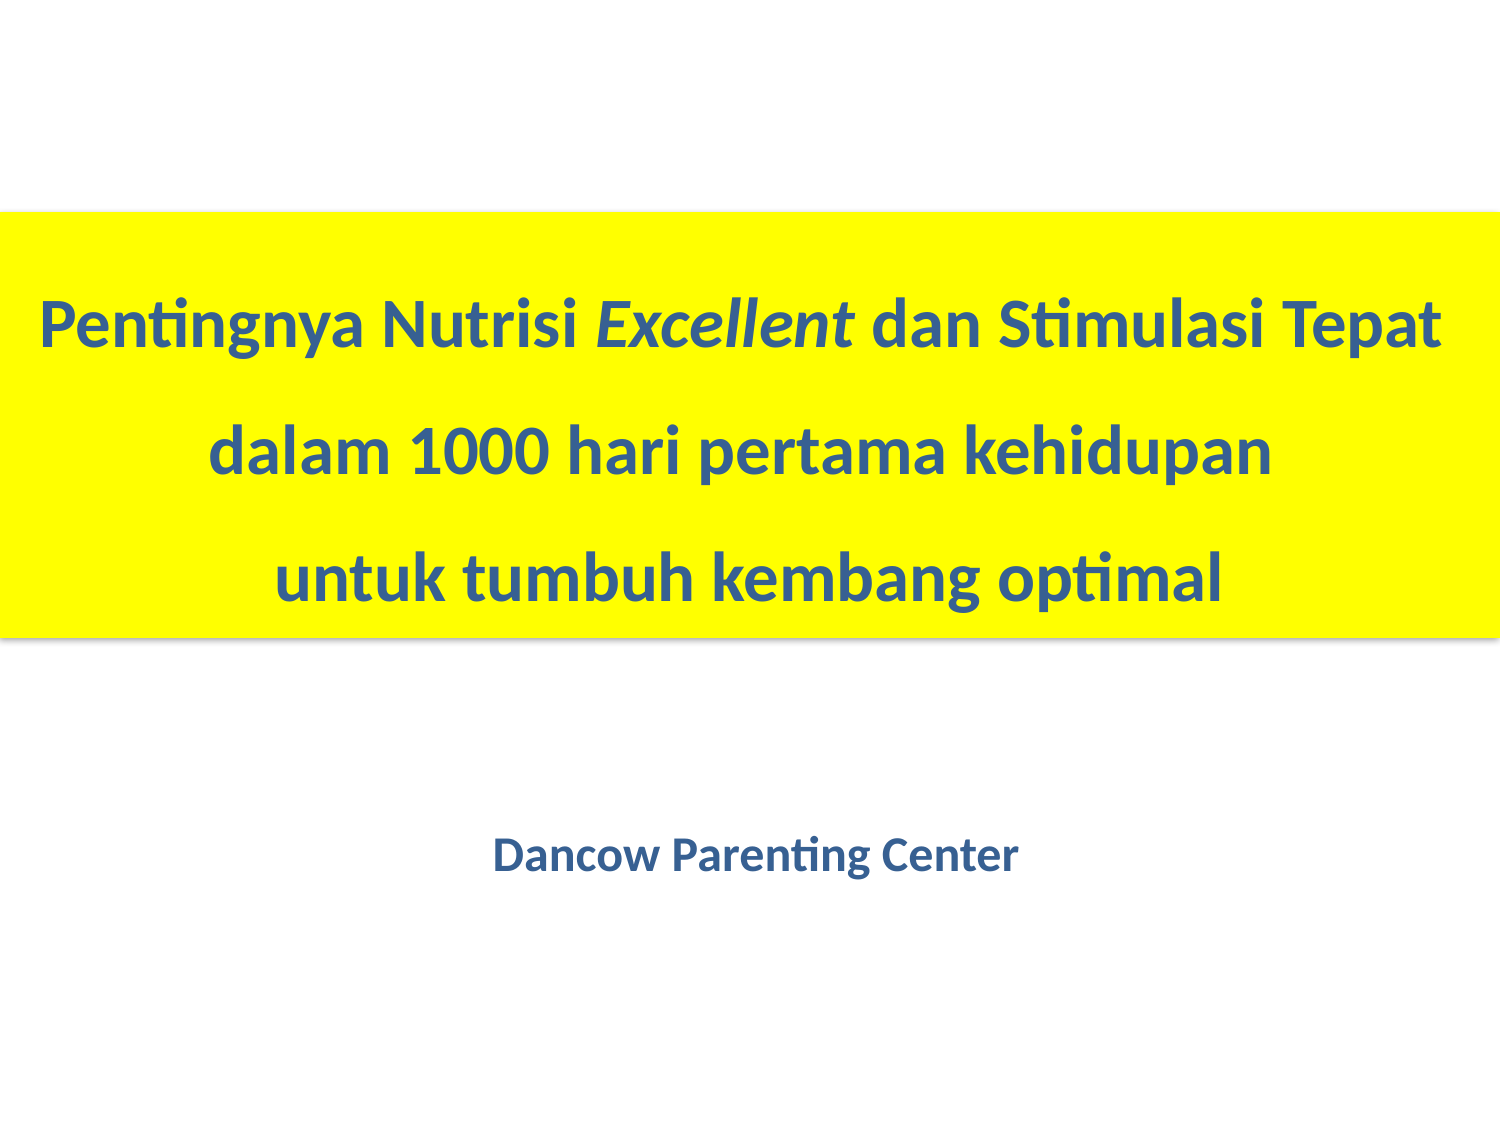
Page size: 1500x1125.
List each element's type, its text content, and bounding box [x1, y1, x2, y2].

text_box Dancow Parenting Center [477, 814, 1035, 890]
text_box Pentingnya Nutrisi Excellent dan Stimulasi Tepat dalam 1000 hari pertama kehidupan untuk tumbuh kembang optimal [0, 212, 1500, 638]
